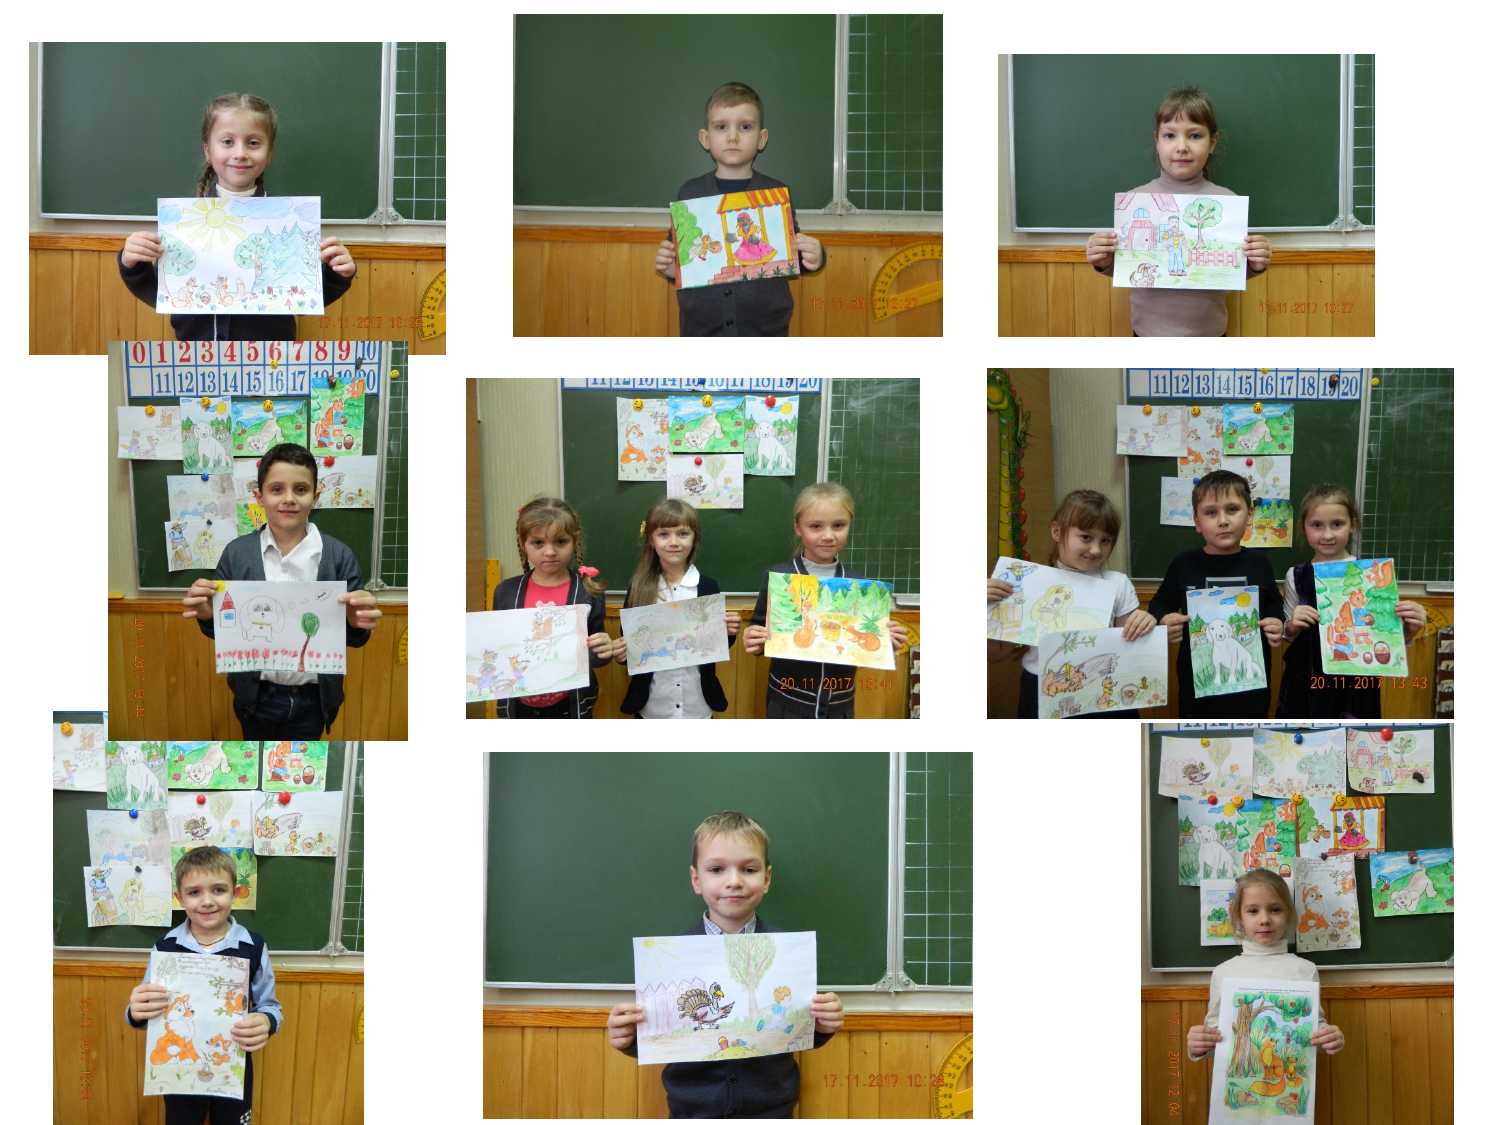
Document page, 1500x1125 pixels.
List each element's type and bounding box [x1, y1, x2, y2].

picture [466, 378, 920, 719]
picture [987, 368, 1455, 719]
picture [513, 14, 943, 337]
picture [1141, 722, 1455, 1125]
list [29, 42, 446, 355]
picture [997, 54, 1375, 337]
picture [52, 341, 408, 1125]
picture [483, 751, 973, 1119]
